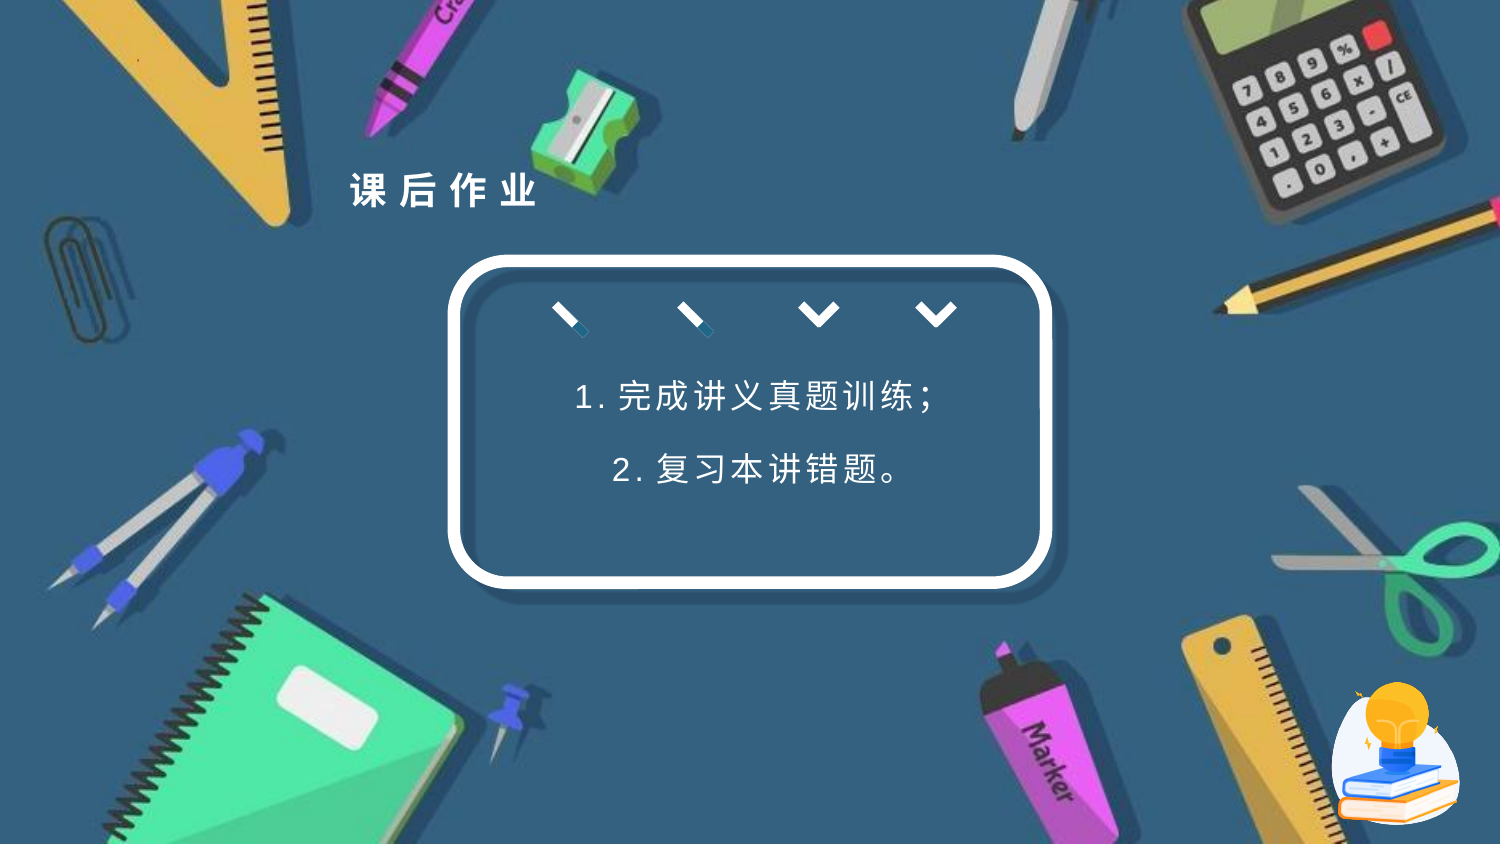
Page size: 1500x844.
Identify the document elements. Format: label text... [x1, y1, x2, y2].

text_box 1.完成讲义真题训练； 2.复习本讲错题。 [506, 363, 1020, 422]
text_box 课后作业 [286, 140, 600, 213]
picture [0, 0, 1500, 844]
